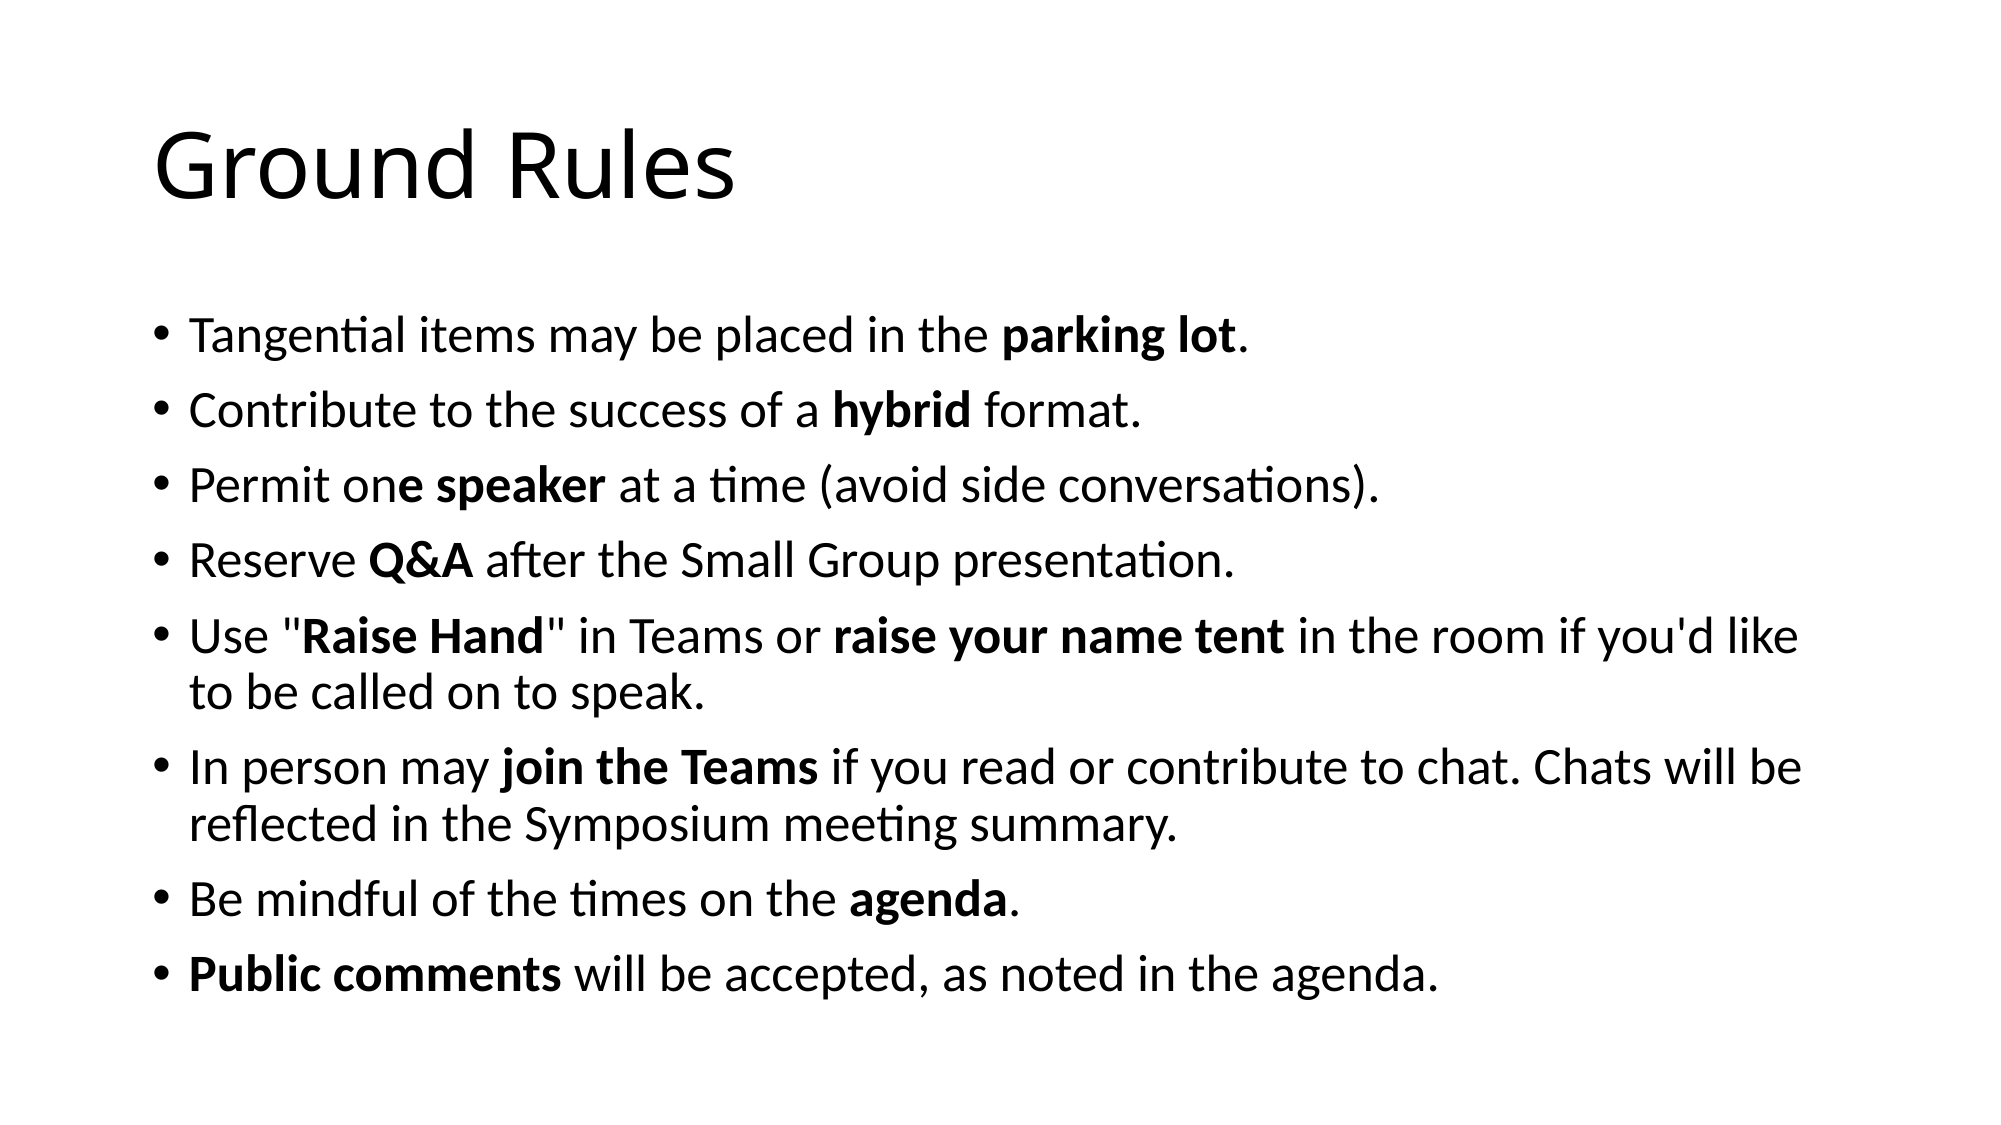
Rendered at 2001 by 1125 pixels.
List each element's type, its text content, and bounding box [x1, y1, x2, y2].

list Tangential items may be placed in the parking lot. Contribute to the success of a hybrid format. Permit one speaker at a time (avoid side conversations). Reserve Q&A after the Small Group presentation. Use "Raise Hand" in Teams or raise your name tent in the room if you'd like to be called on to speak. In person may join the Teams if you read or contribute to chat. Chats will be reflected in the Symposium meeting summary. Be mindful of the times on the agenda. Public comments will be accepted, as noted in the agenda. [137, 299, 1863, 1014]
title Ground Rules [137, 59, 1863, 278]
